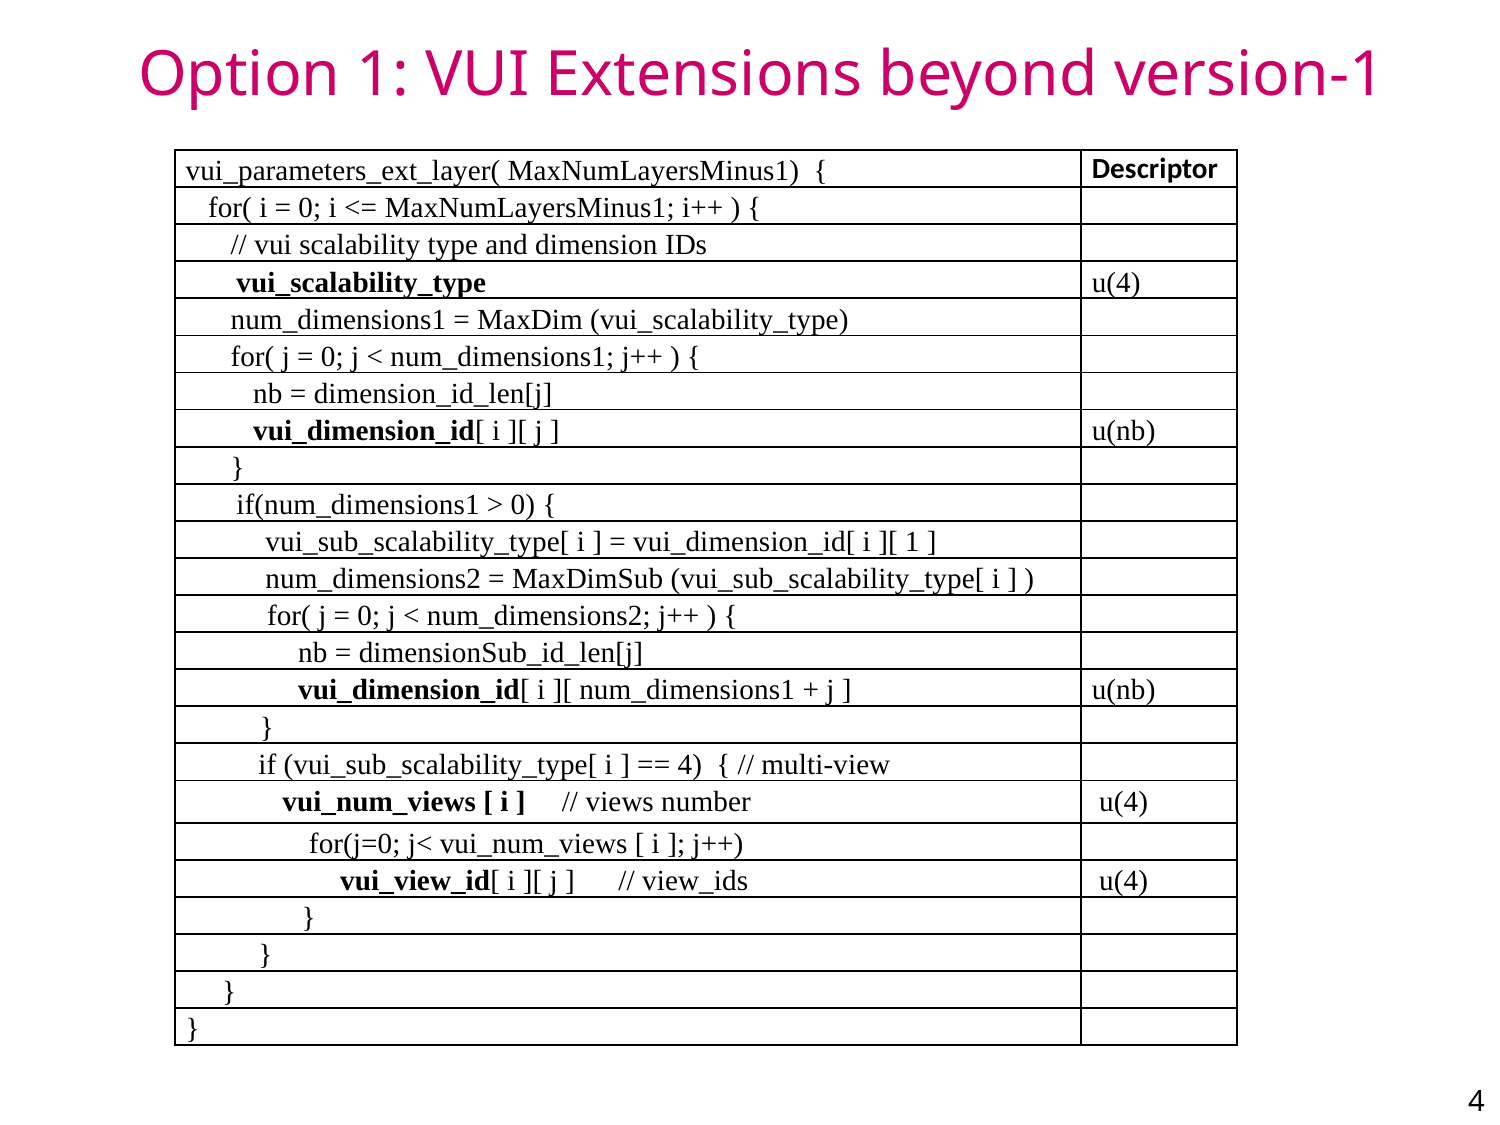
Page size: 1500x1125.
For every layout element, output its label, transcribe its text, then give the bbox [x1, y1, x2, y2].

table_cell u(4) [1082, 861, 1236, 896]
table_cell for(j=0; j< vui_num_views [ i ]; j++) [176, 824, 1080, 859]
table_cell u(nb) [1082, 670, 1236, 705]
table_cell for( j = 0; j < num_dimensions1; j++ ) { [176, 336, 1080, 372]
table_cell [1082, 522, 1236, 557]
table_cell [1082, 707, 1236, 742]
table_cell [1082, 898, 1236, 933]
table_cell if (vui_sub_scalability_type[ i ] == 4) { // multi-view [176, 744, 1080, 780]
table_cell [1082, 1009, 1236, 1044]
table_cell nb = dimension_id_len[j] [176, 373, 1080, 409]
table_cell vui_dimension_id[ i ][ j ] [176, 410, 1080, 446]
table_cell [1082, 485, 1236, 520]
table_cell if(num_dimensions1 > 0) { [176, 485, 1080, 520]
table_cell } [176, 972, 1080, 1007]
table_cell [1082, 744, 1236, 780]
table_cell vui_num_views [ i ] // views number [176, 781, 1080, 822]
table_cell vui_scalability_type [176, 262, 1080, 297]
table_cell num_dimensions1 = MaxDim (vui_scalability_type) [176, 299, 1080, 335]
table_cell [1082, 225, 1236, 260]
table_cell num_dimensions2 = MaxDimSub (vui_sub_scalability_type[ i ] ) [176, 559, 1080, 594]
table_cell nb = dimensionSub_id_len[j] [176, 633, 1080, 668]
table_cell } [176, 1009, 1080, 1044]
table_cell [1082, 596, 1236, 631]
title Option 1: VUI Extensions beyond version-1 [62, 24, 1463, 117]
table_cell vui_dimension_id[ i ][ num_dimensions1 + j ] [176, 670, 1080, 705]
table_cell } [176, 707, 1080, 742]
table_cell [1082, 188, 1236, 223]
table_cell [1082, 299, 1236, 335]
table_cell vui_view_id[ i ][ j ] // view_ids [176, 861, 1080, 896]
table_cell [1082, 336, 1236, 372]
table_cell [1082, 559, 1236, 594]
table_cell [1082, 633, 1236, 668]
table_header vui_parameters_ext_layer( MaxNumLayersMinus1) { [176, 151, 1080, 186]
table_cell // vui scalability type and dimension IDs [176, 225, 1080, 260]
table_cell vui_sub_scalability_type[ i ] = vui_dimension_id[ i ][ 1 ] [176, 522, 1080, 557]
table_cell [1082, 373, 1236, 409]
slide_number 4 [1224, 1074, 1500, 1125]
table_cell for( j = 0; j < num_dimensions2; j++ ) { [176, 596, 1080, 631]
table_cell [1082, 935, 1236, 970]
table_cell } [176, 898, 1080, 933]
table_cell u(nb) [1082, 410, 1236, 446]
table_cell [1082, 448, 1236, 483]
table_cell [1082, 824, 1236, 859]
table_cell u(4) [1082, 781, 1236, 822]
table_cell } [176, 935, 1080, 970]
table_cell u(4) [1082, 262, 1236, 297]
table_cell for( i = 0; i <= MaxNumLayersMinus1; i++ ) { [176, 188, 1080, 223]
table_cell } [176, 448, 1080, 483]
table_cell [1082, 972, 1236, 1007]
table_header Descriptor [1082, 151, 1236, 186]
